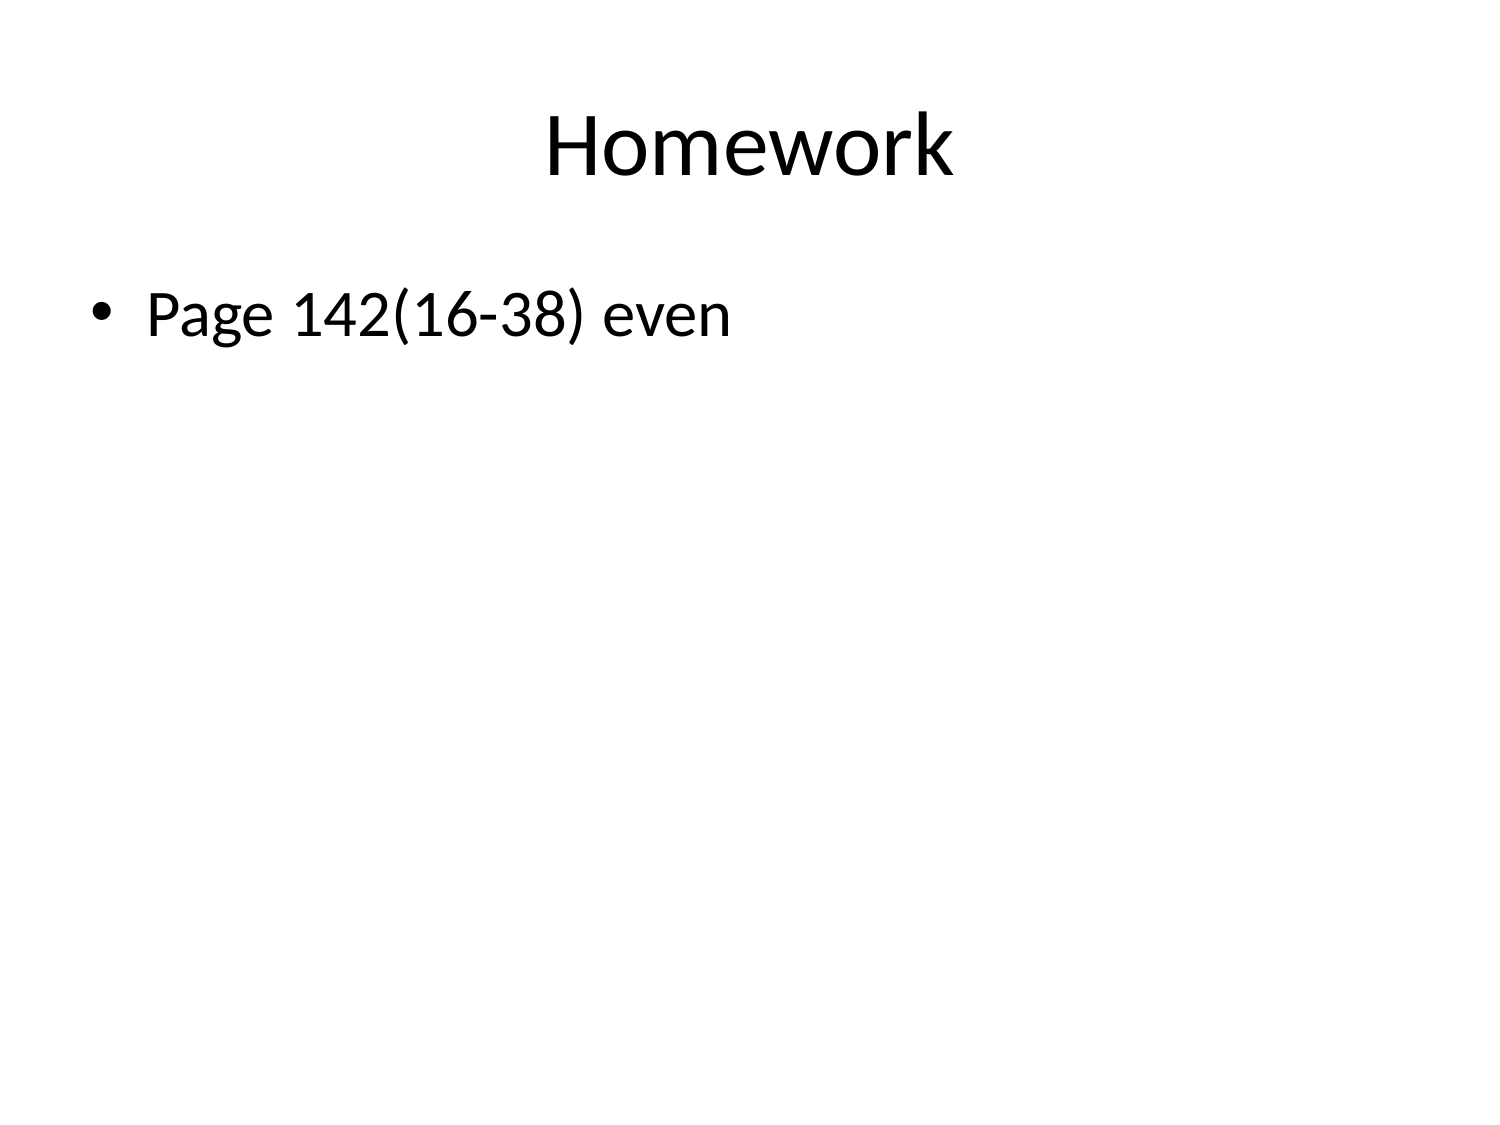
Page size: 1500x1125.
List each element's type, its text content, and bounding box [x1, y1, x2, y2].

list Page 142(16-38) even [75, 262, 1425, 1005]
title Homework [75, 45, 1425, 233]
